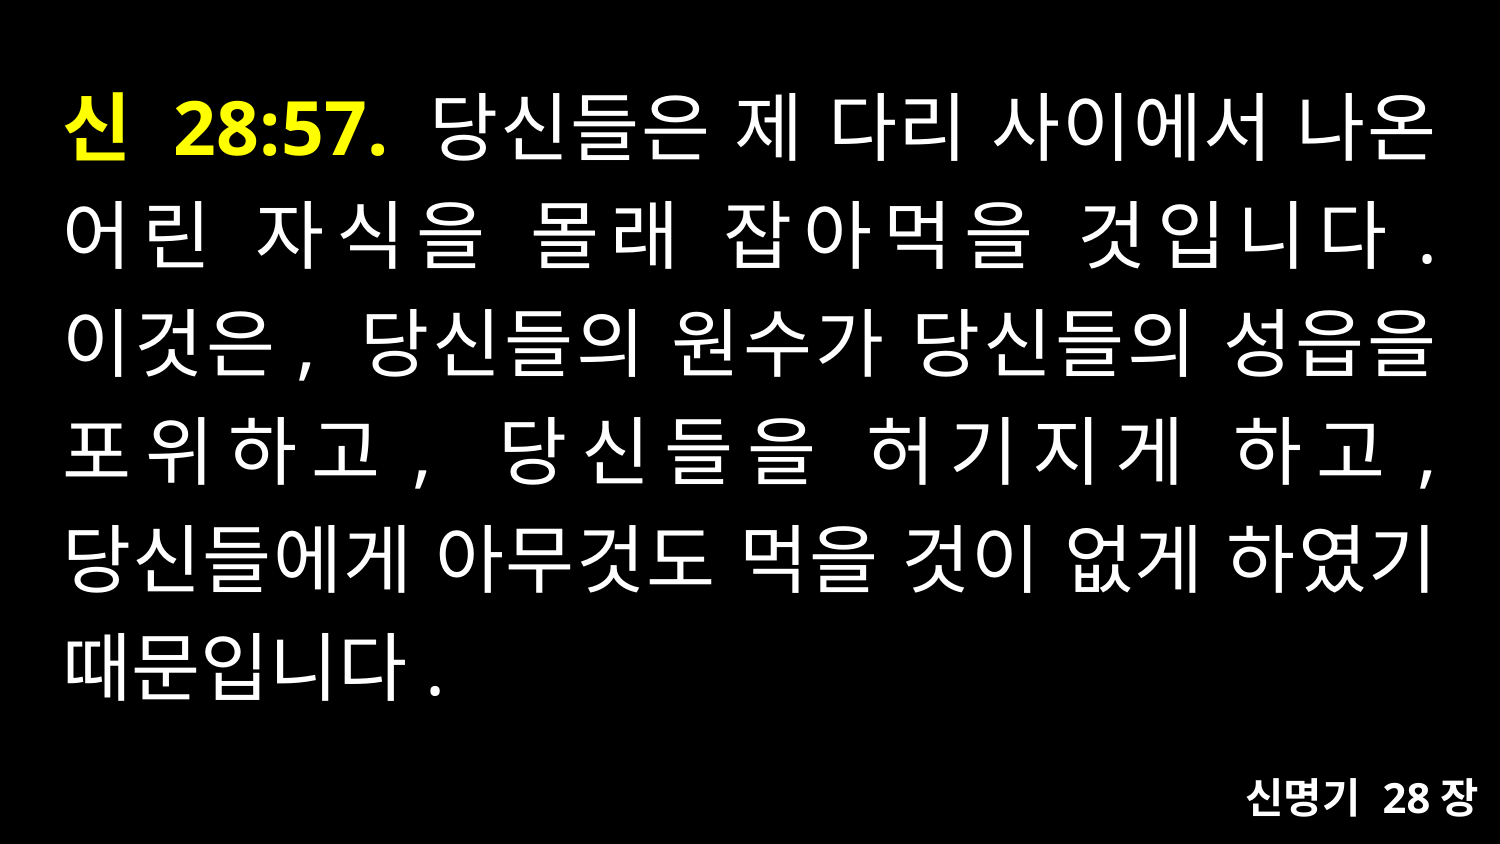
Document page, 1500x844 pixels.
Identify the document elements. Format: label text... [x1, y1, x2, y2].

subtitle 신명기 28장 [916, 770, 1500, 844]
title 신 28:57. 당신들은 제 다리 사이에서 나온 어린 자식을 몰래 잡아먹을 것입니다. 이것은, 당신들의 원수가 당신들의 성읍을 포위하고, 당신들을 허기지게 하고, 당신들에게 아무것도 먹을 것이 없게 하였기 때문입니다. [0, 0, 1500, 844]
